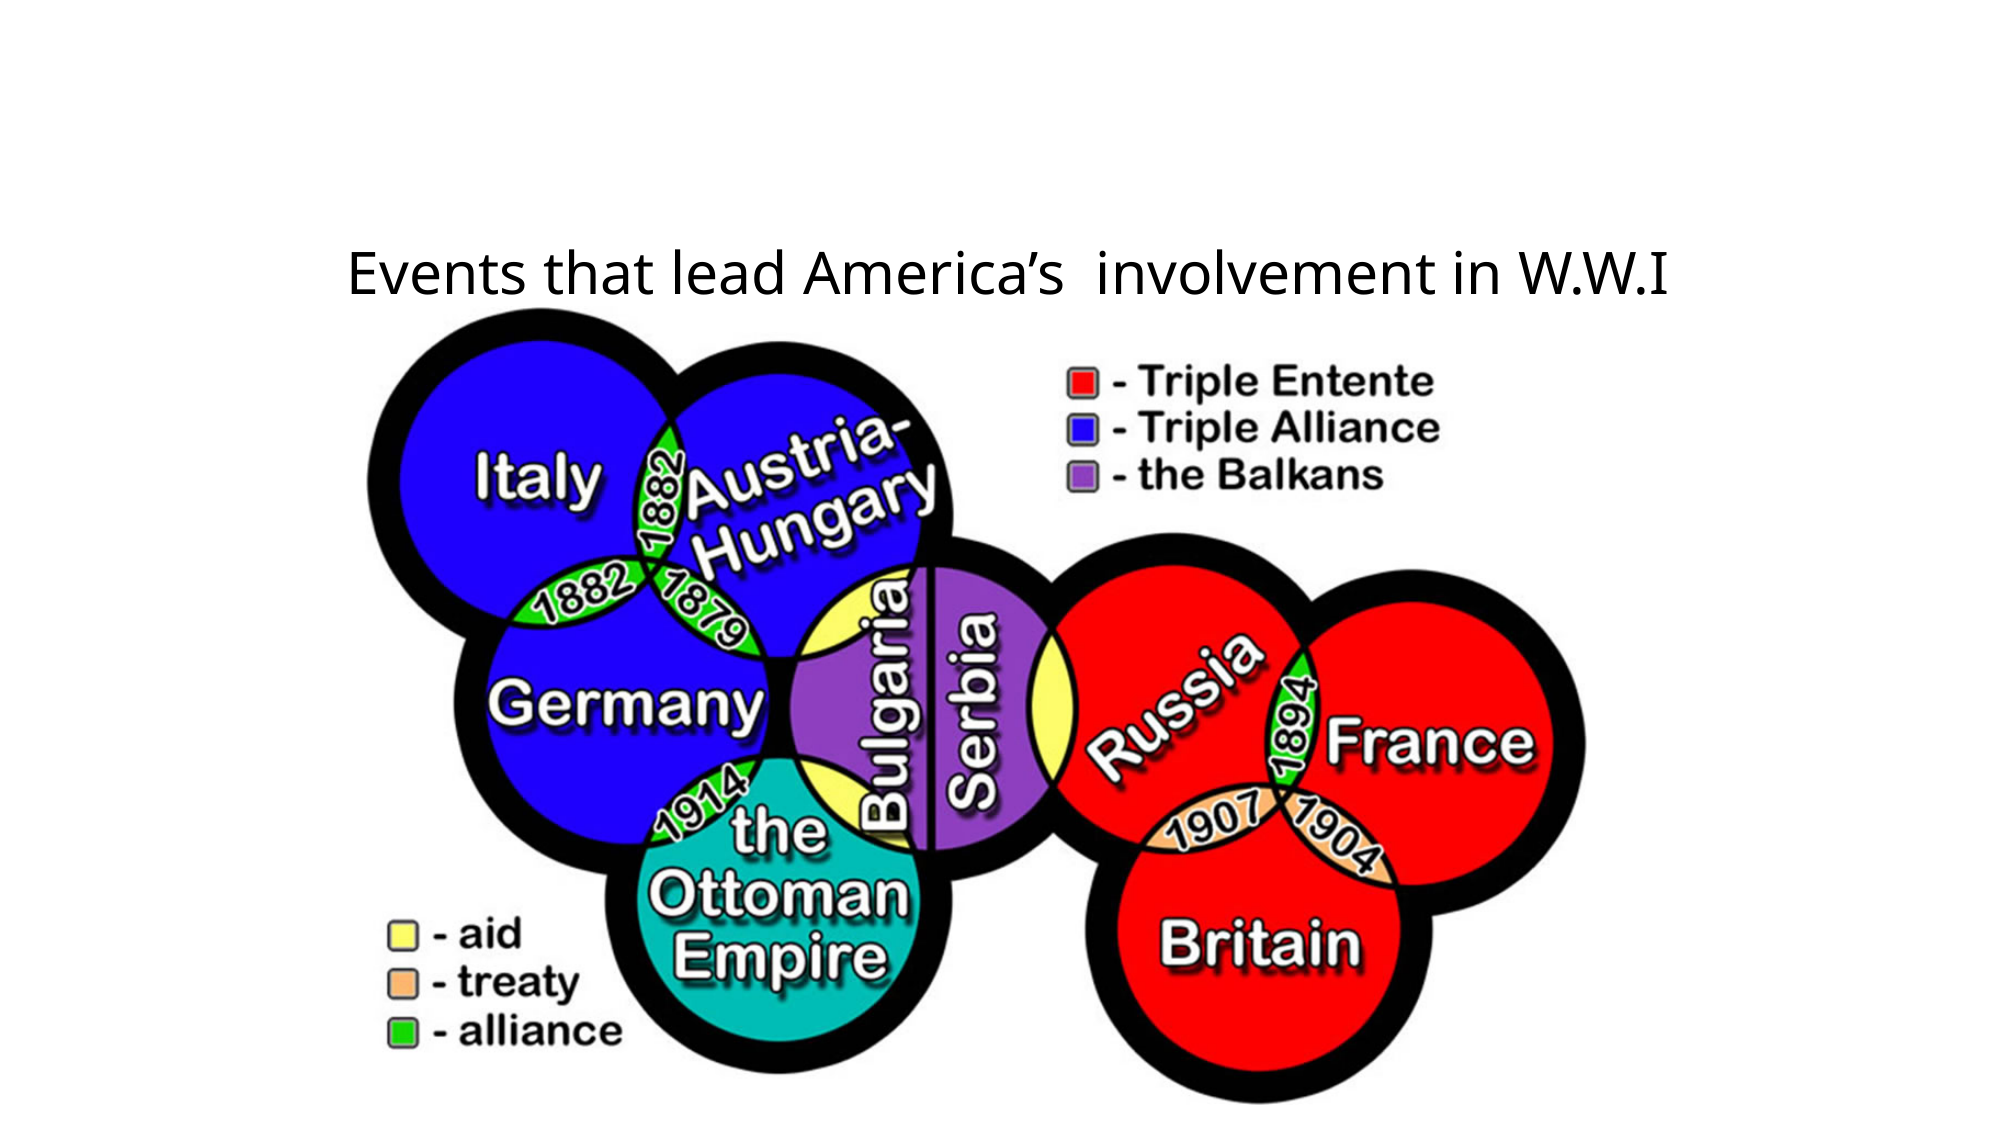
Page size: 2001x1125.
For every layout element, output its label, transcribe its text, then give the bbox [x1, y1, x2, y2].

picture [365, 306, 1588, 1106]
title Events that lead America’s involvement in W.W.I [267, 184, 1750, 315]
